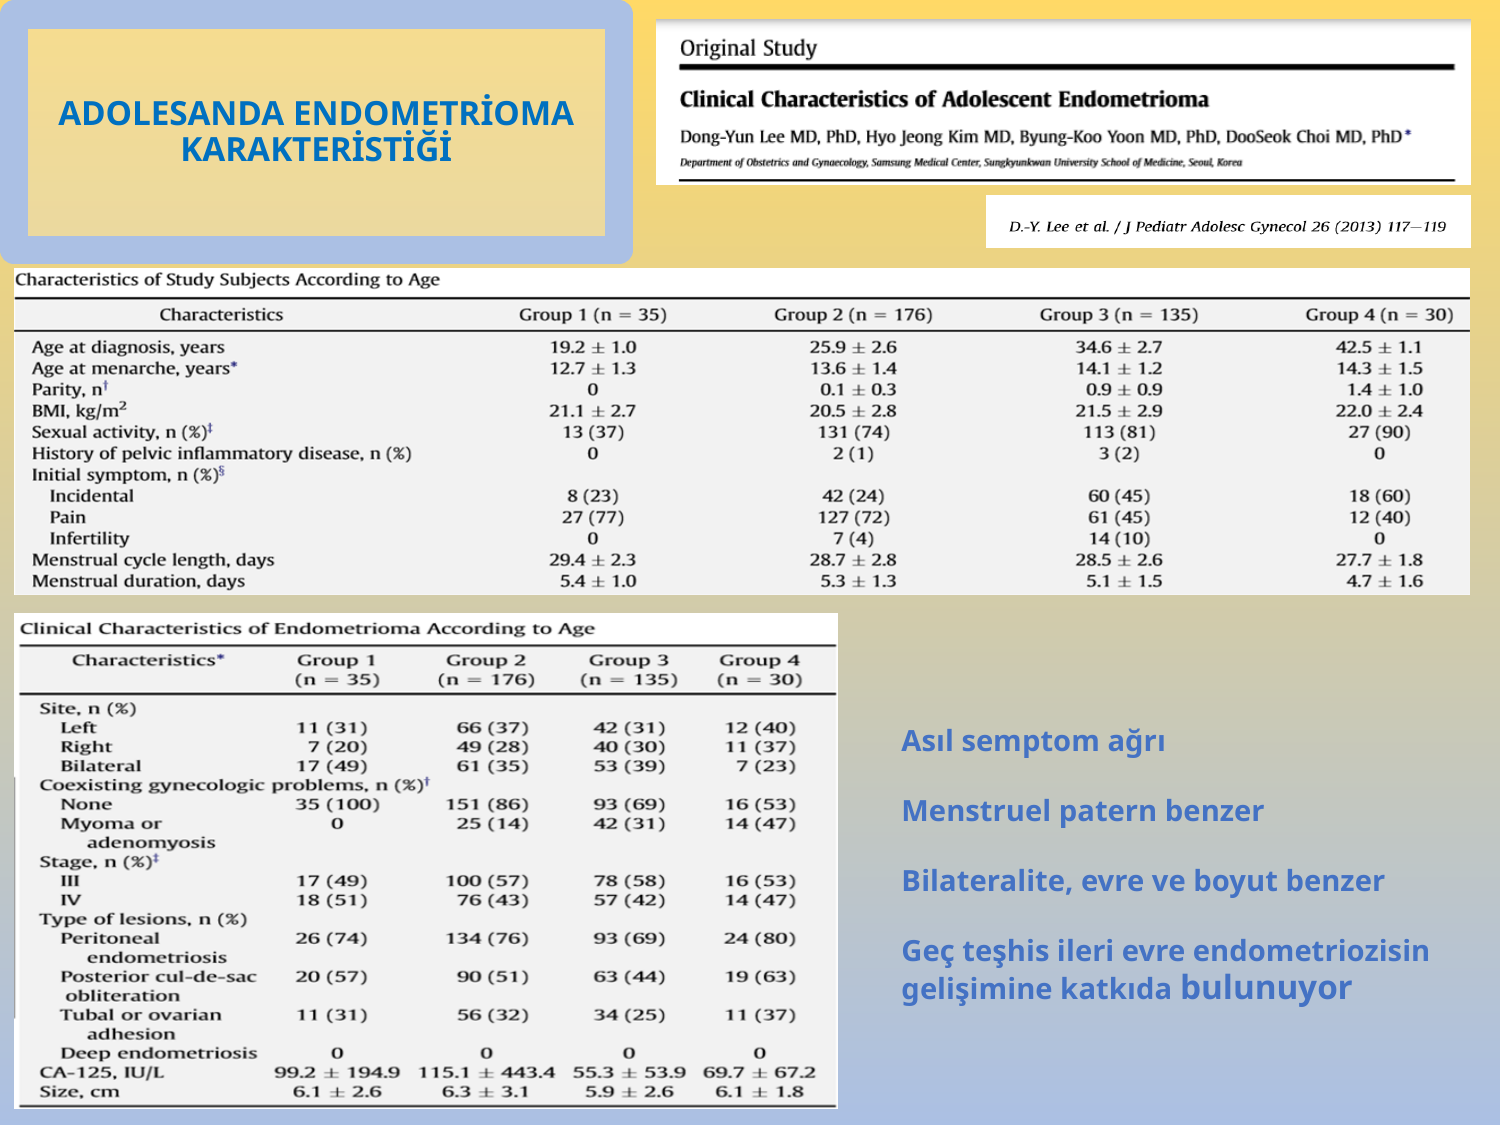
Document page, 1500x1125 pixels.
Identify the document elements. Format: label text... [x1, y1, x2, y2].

picture [986, 195, 1471, 248]
text_box Asıl semptom ağrı Menstruel patern benzer Bilateralite, evre ve boyut benzer Geç teşhis ileri evre endometriozisin gelişimine katkıda bulunuyor [886, 714, 1500, 1015]
picture [14, 268, 1470, 595]
title ADOLESANDA ENDOMETRİOMA KARAKTERİSTİĞİ [14, 14, 619, 250]
picture [656, 19, 1471, 185]
picture [14, 613, 838, 1109]
